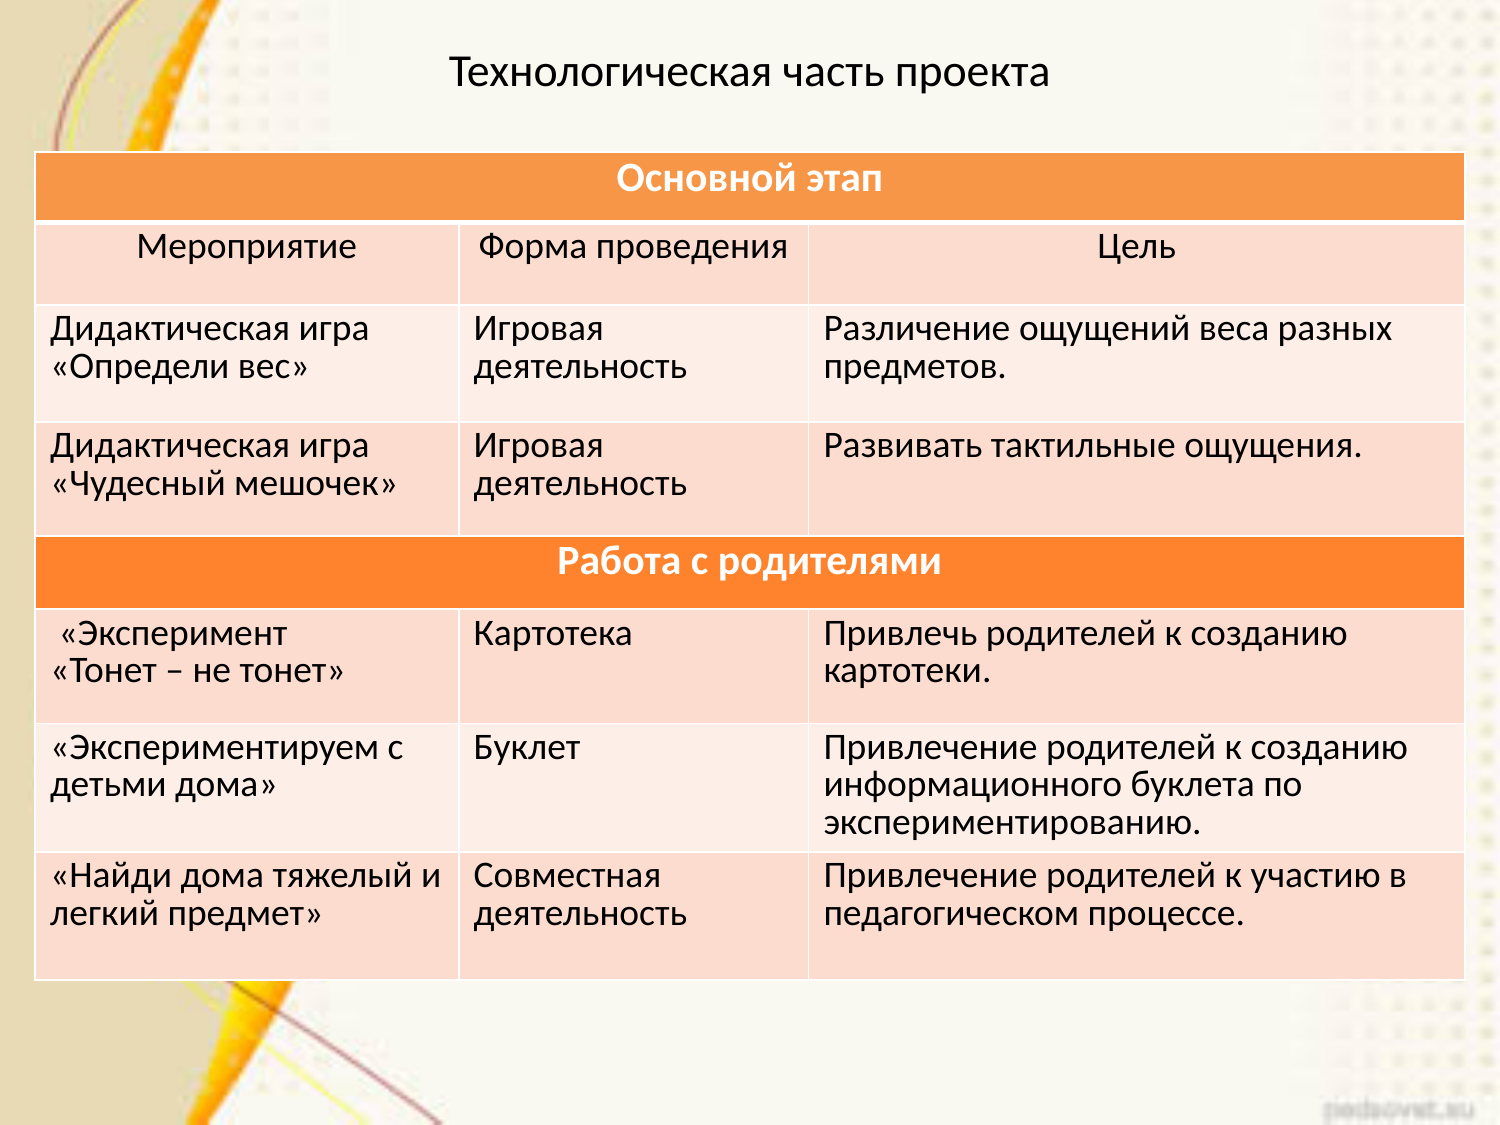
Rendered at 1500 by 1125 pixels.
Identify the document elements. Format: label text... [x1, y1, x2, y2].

picture [0, 0, 1500, 1125]
table_header Основной этап [36, 153, 1464, 220]
table_cell Привлечение родителей к участию в педагогическом процессе. [809, 853, 1464, 979]
table_cell «Эксперимент «Тонет – не тонет» [36, 610, 458, 723]
table_cell Дидактическая игра «Чудесный мешочек» [36, 423, 458, 535]
table_cell Совместная деятельность [460, 853, 808, 979]
text_box Технологическая часть проекта [74, 45, 1425, 151]
table_cell Картотека [460, 610, 808, 723]
table_cell Буклет [460, 724, 808, 851]
table_cell Работа с родителями [36, 537, 1464, 608]
table_cell Привлечение родителей к созданию информационного буклета по экспериментированию. [809, 724, 1464, 851]
table_cell Дидактическая игра «Определи вес» [36, 306, 458, 421]
table_cell Форма проведения [460, 225, 808, 304]
table_cell «Экспериментируем с детьми дома» [36, 724, 458, 851]
table_cell Игровая деятельность [460, 306, 808, 421]
table_cell Игровая деятельность [460, 423, 808, 535]
table_cell Различение ощущений веса разных предметов. [809, 306, 1464, 421]
table_cell Развивать тактильные ощущения. [809, 423, 1464, 535]
table_cell Привлечь родителей к созданию картотеки. [809, 610, 1464, 723]
table_cell Мероприятие [36, 225, 458, 304]
table_cell Цель [809, 225, 1464, 304]
table_cell «Найди дома тяжелый и легкий предмет» [36, 853, 458, 979]
